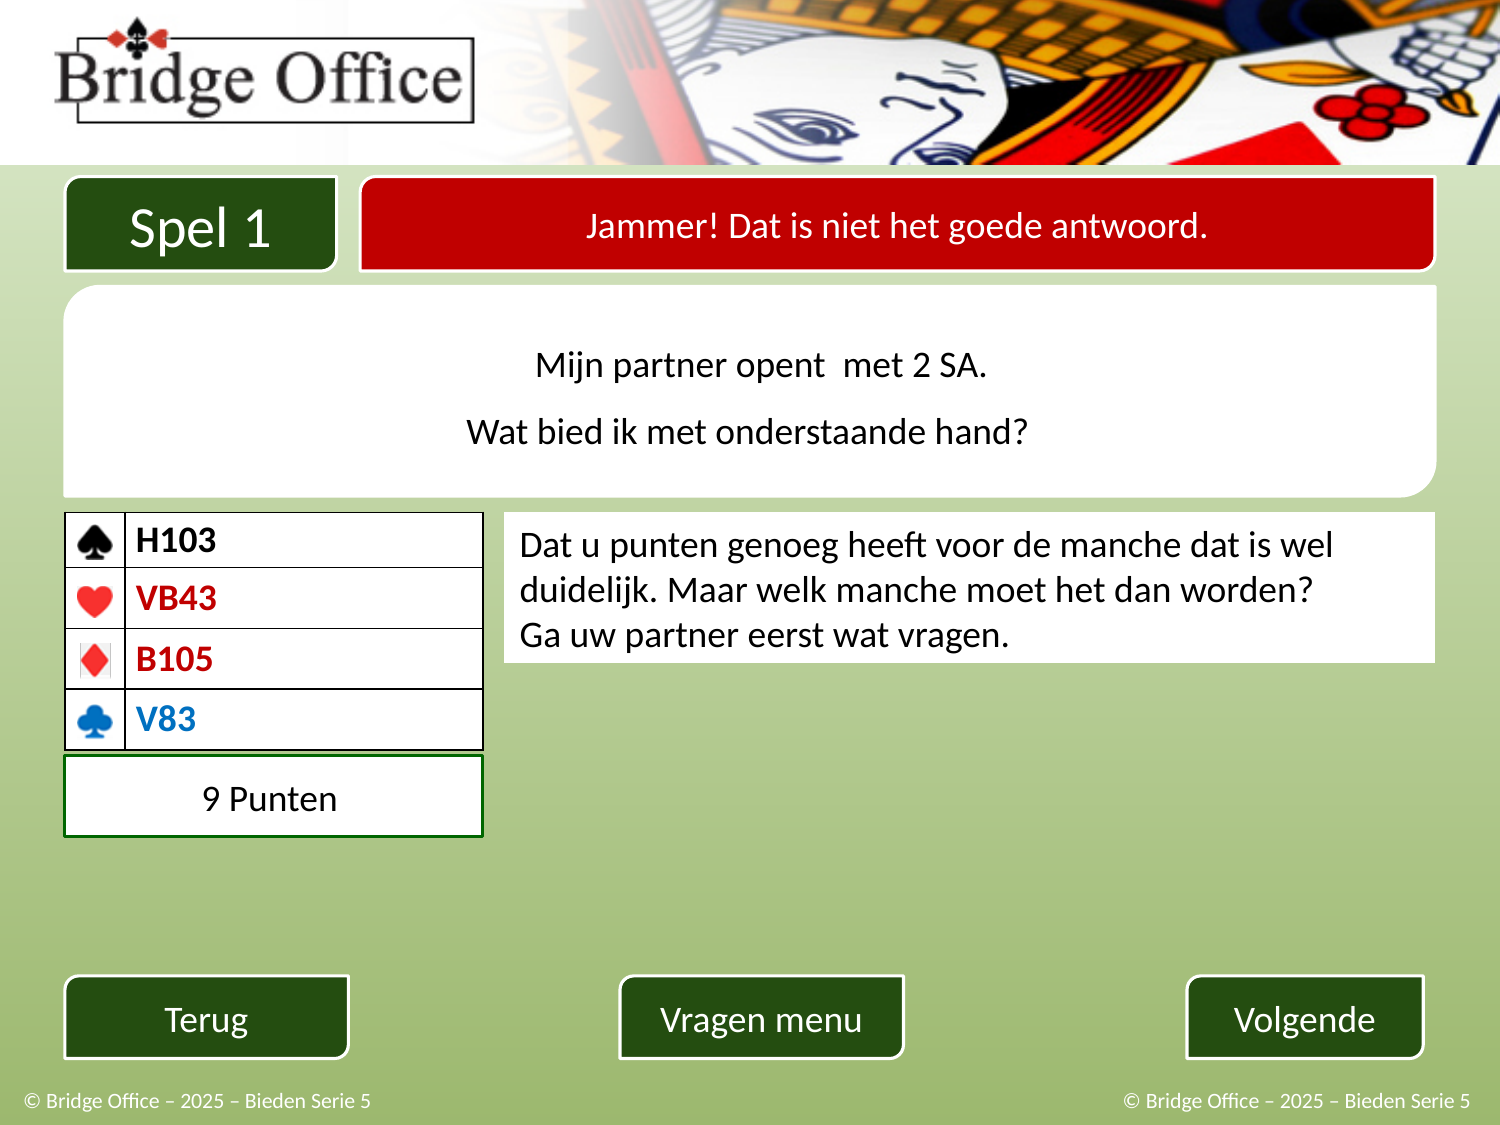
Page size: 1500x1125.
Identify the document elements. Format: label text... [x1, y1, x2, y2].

picture [77, 703, 114, 740]
picture [77, 643, 114, 679]
table_cell [66, 690, 124, 749]
text_box Wat bied ik met onderstaande hand? [451, 399, 1072, 460]
text_box [63, 284, 1437, 498]
table_cell [66, 568, 124, 628]
text_box Jammer! Dat is niet het goede antwoord. [358, 179, 1437, 273]
text_box Spel 1 [63, 179, 339, 273]
text_box Vragen menu [618, 974, 906, 1061]
text_box Mijn partner opent met 2 SA. [508, 332, 1015, 393]
text_box Volgende [1185, 974, 1425, 1061]
text_box Dat u punten genoeg heeft voor de manche dat is wel duidelijk. Maar welk manche moet het dan worden? Ga uw partner eerst wat vragen. [504, 512, 1435, 663]
text_box © Bridge Office – 2025 – Bieden Serie 5 [8, 1079, 393, 1121]
table_cell [66, 629, 124, 688]
picture [0, 0, 1500, 166]
text_box 9 Punten [63, 754, 484, 838]
table_cell V83 [126, 690, 482, 749]
picture [77, 585, 114, 618]
table_cell B105 [126, 629, 482, 688]
picture [77, 524, 114, 561]
text_box © Bridge Office – 2025 – Bieden Serie 5 [1107, 1079, 1500, 1121]
table_header [66, 513, 124, 567]
table_cell VB43 [126, 568, 482, 628]
table_header H103 [126, 513, 482, 567]
text_box Terug [63, 974, 350, 1061]
